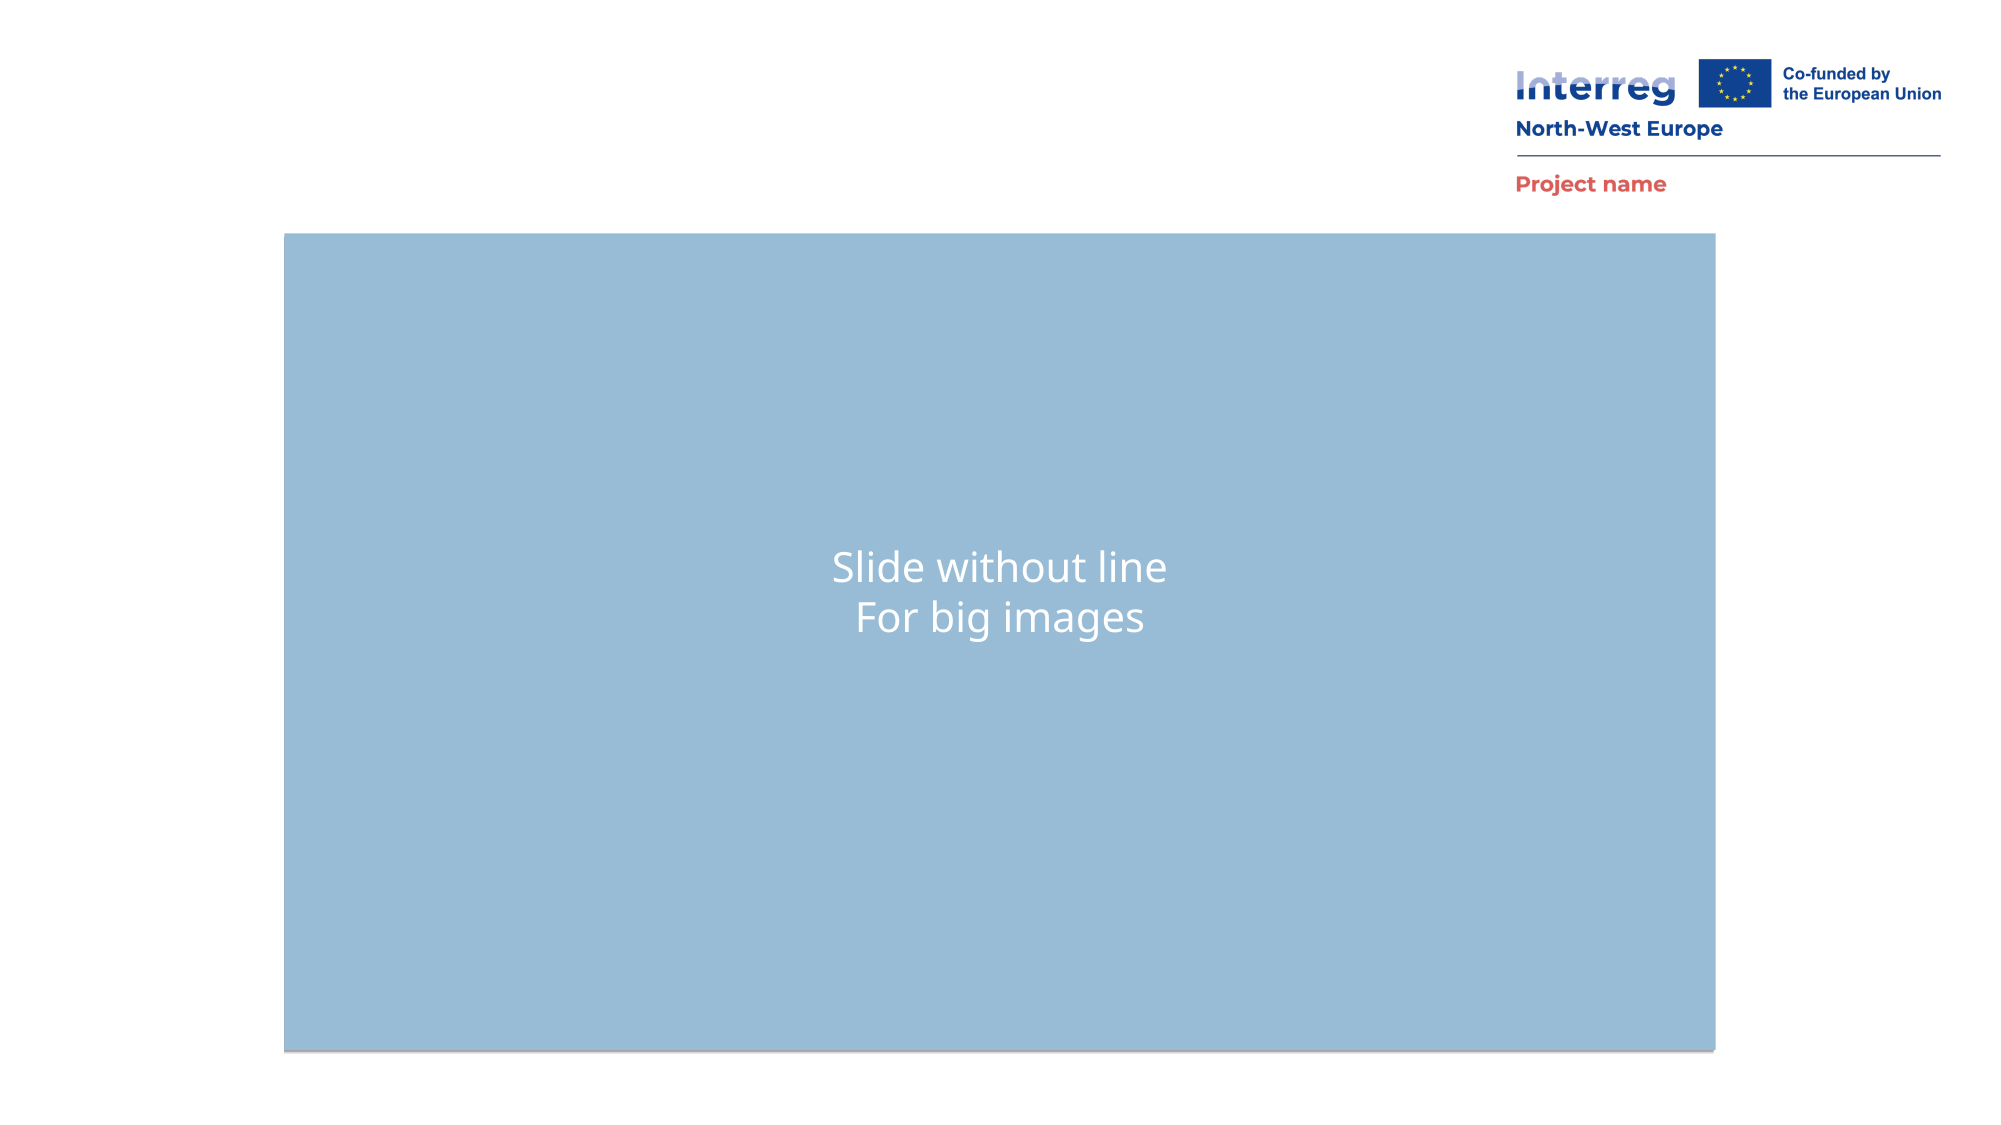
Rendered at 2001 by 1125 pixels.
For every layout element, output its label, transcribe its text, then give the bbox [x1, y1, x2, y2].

text_box Slide without line For big images [710, 533, 1289, 649]
picture [1458, 0, 2000, 251]
text_box [284, 233, 1716, 1050]
